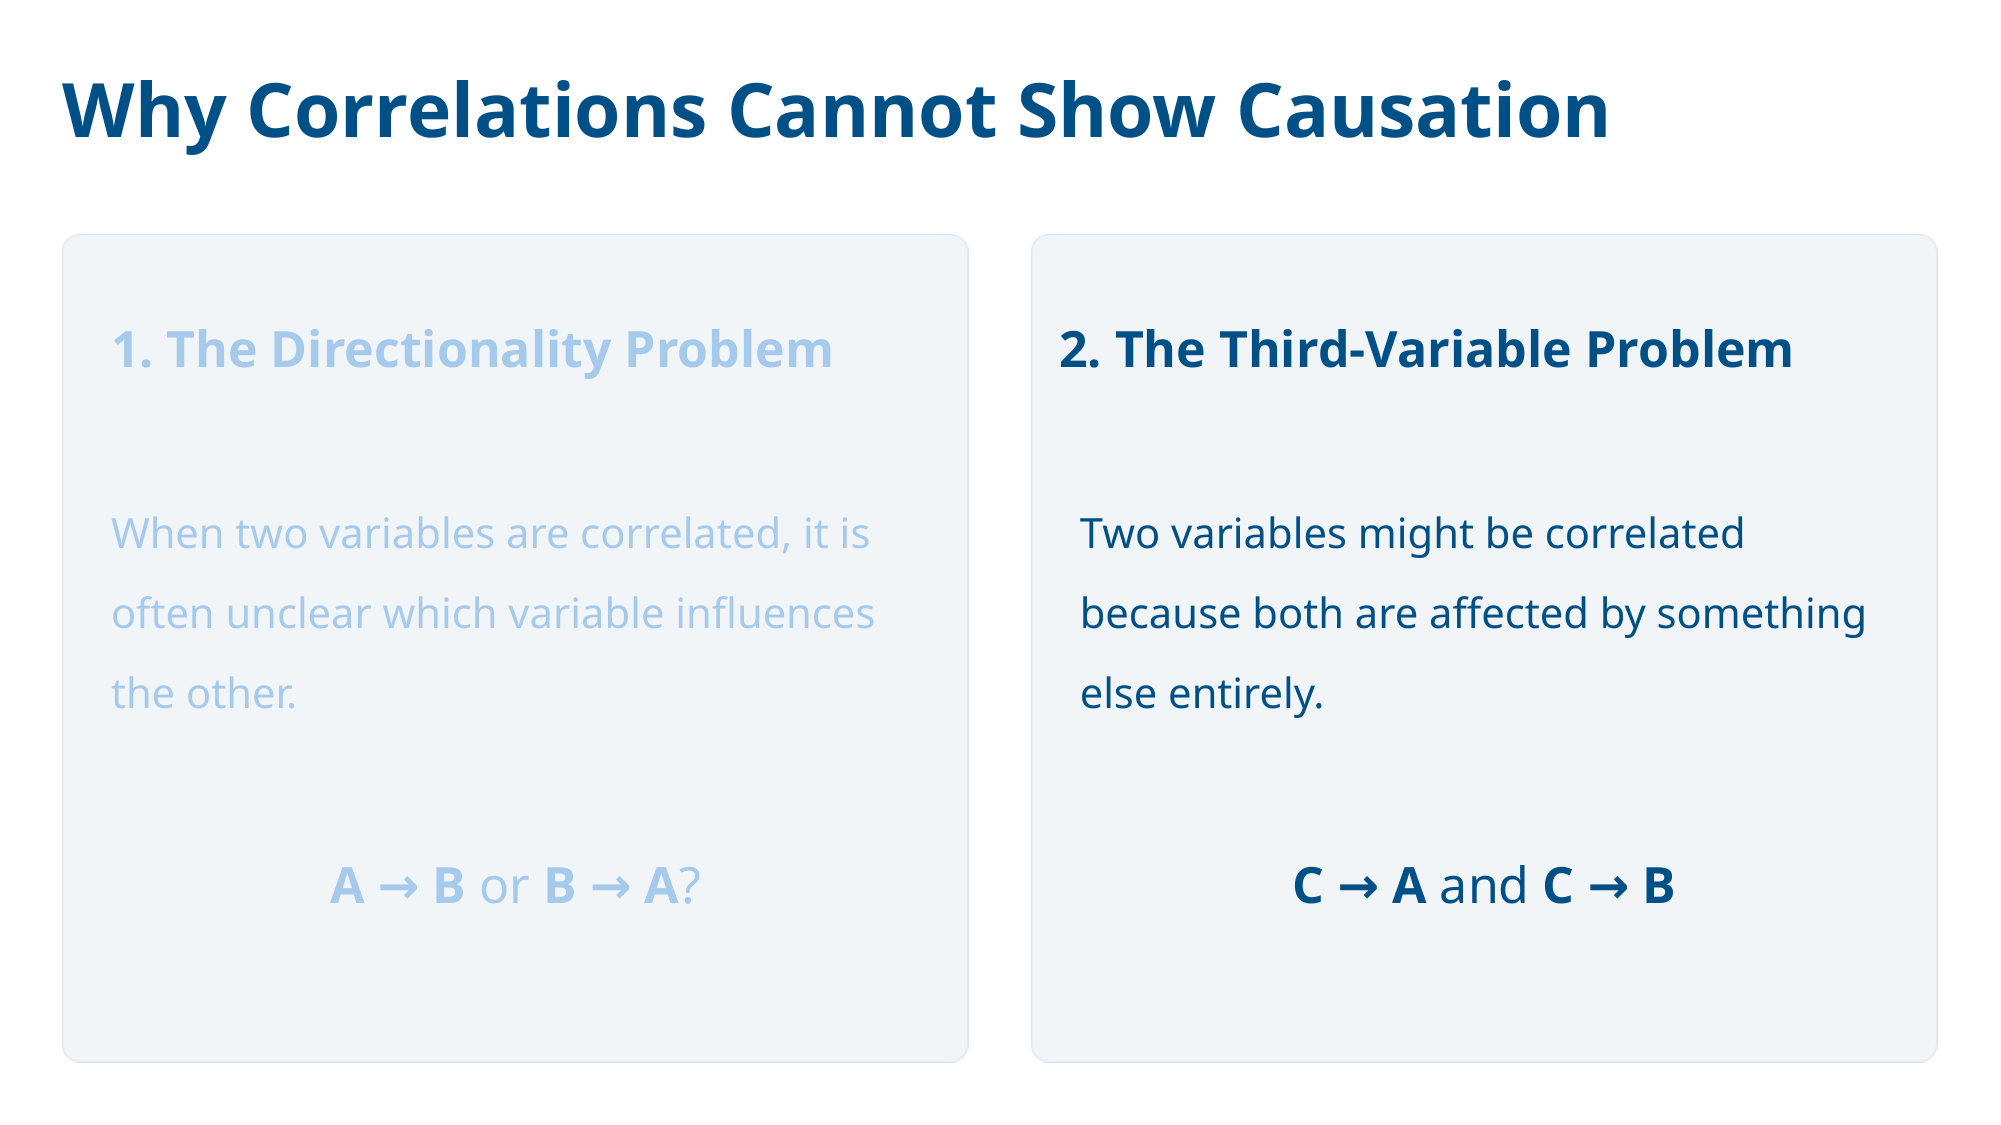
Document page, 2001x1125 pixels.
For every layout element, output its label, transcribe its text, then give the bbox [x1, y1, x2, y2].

picture [61, 233, 970, 1063]
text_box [1030, 233, 1938, 1063]
text_box Why Correlations Cannot Show Causation [62, 62, 2000, 153]
